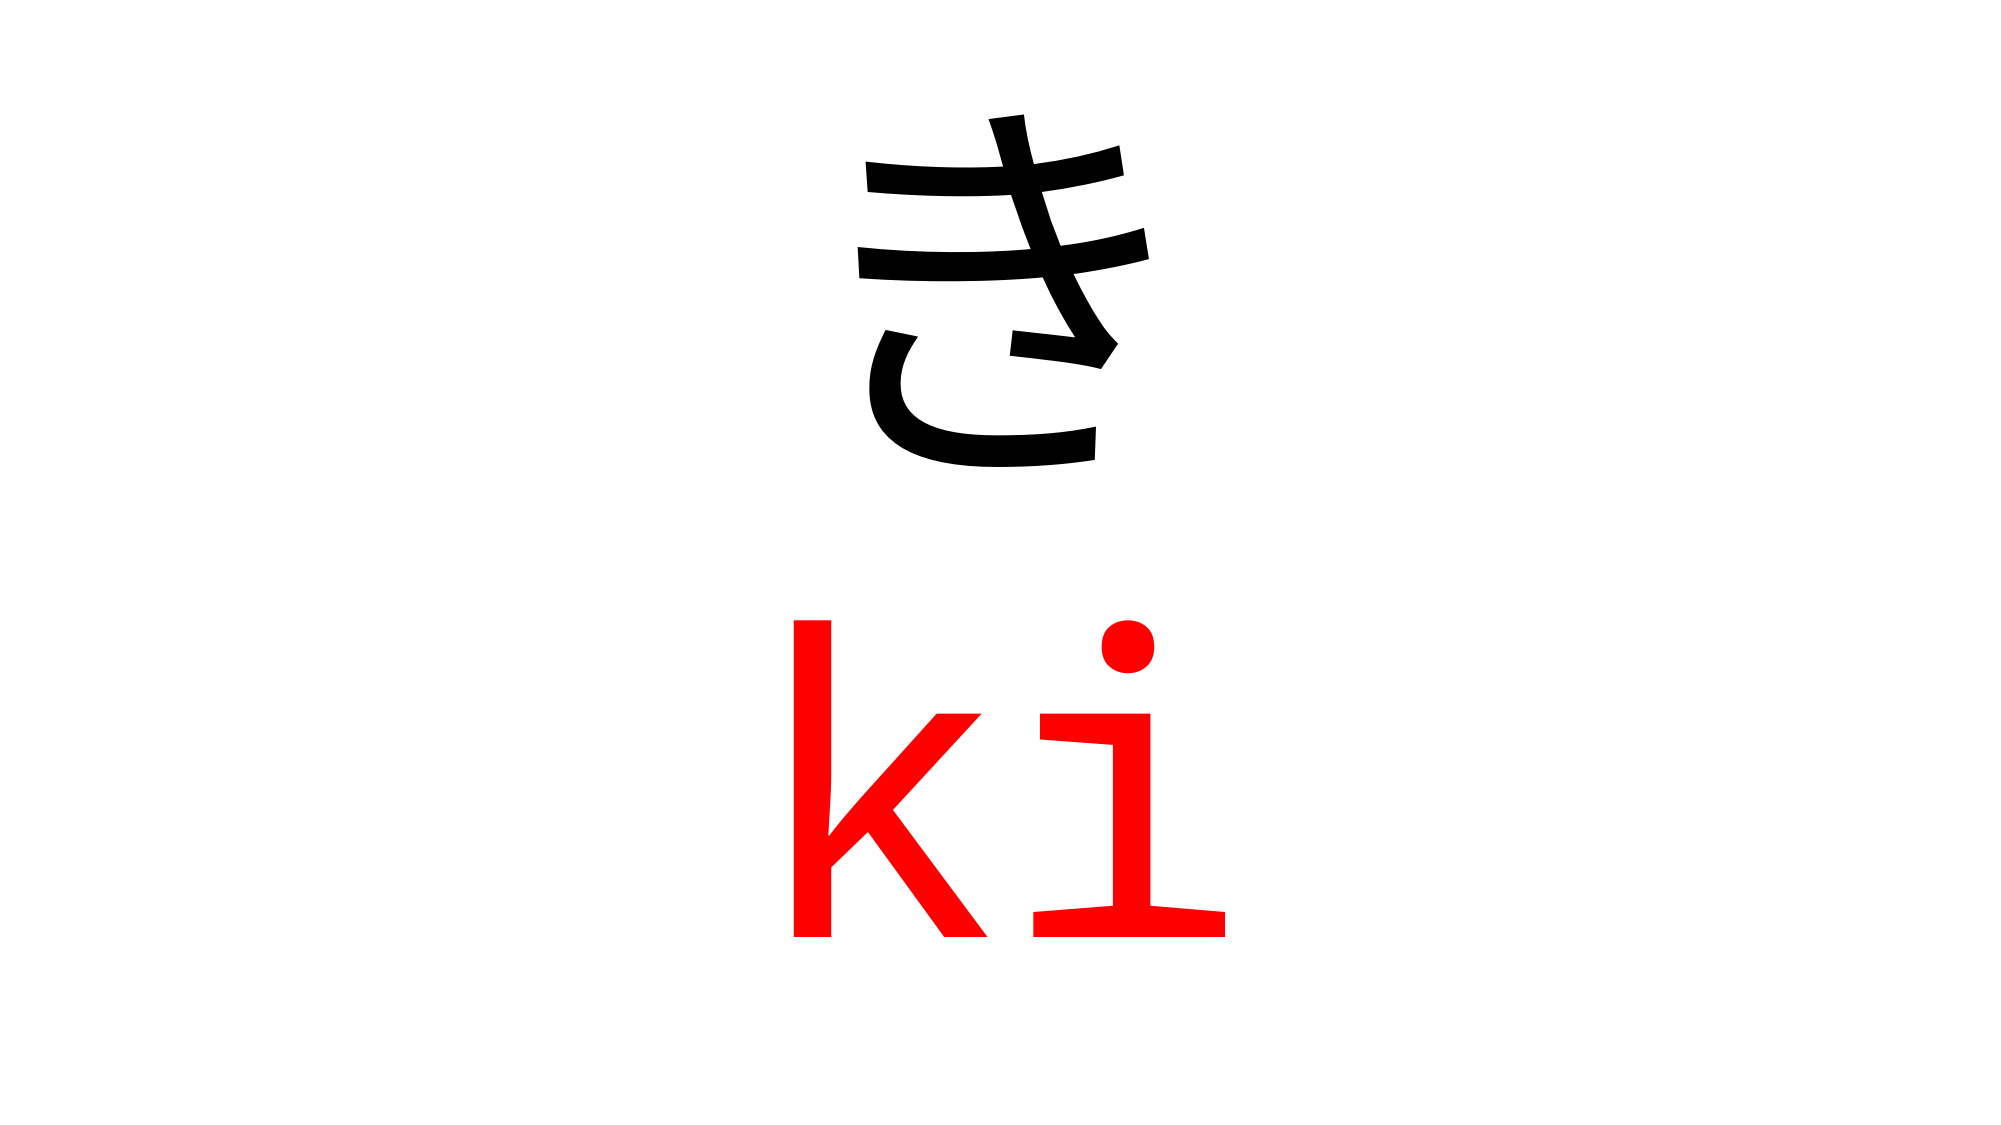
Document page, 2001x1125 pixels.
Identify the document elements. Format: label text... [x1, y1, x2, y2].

title き [249, 71, 1750, 545]
text_box ki [249, 562, 1750, 1036]
